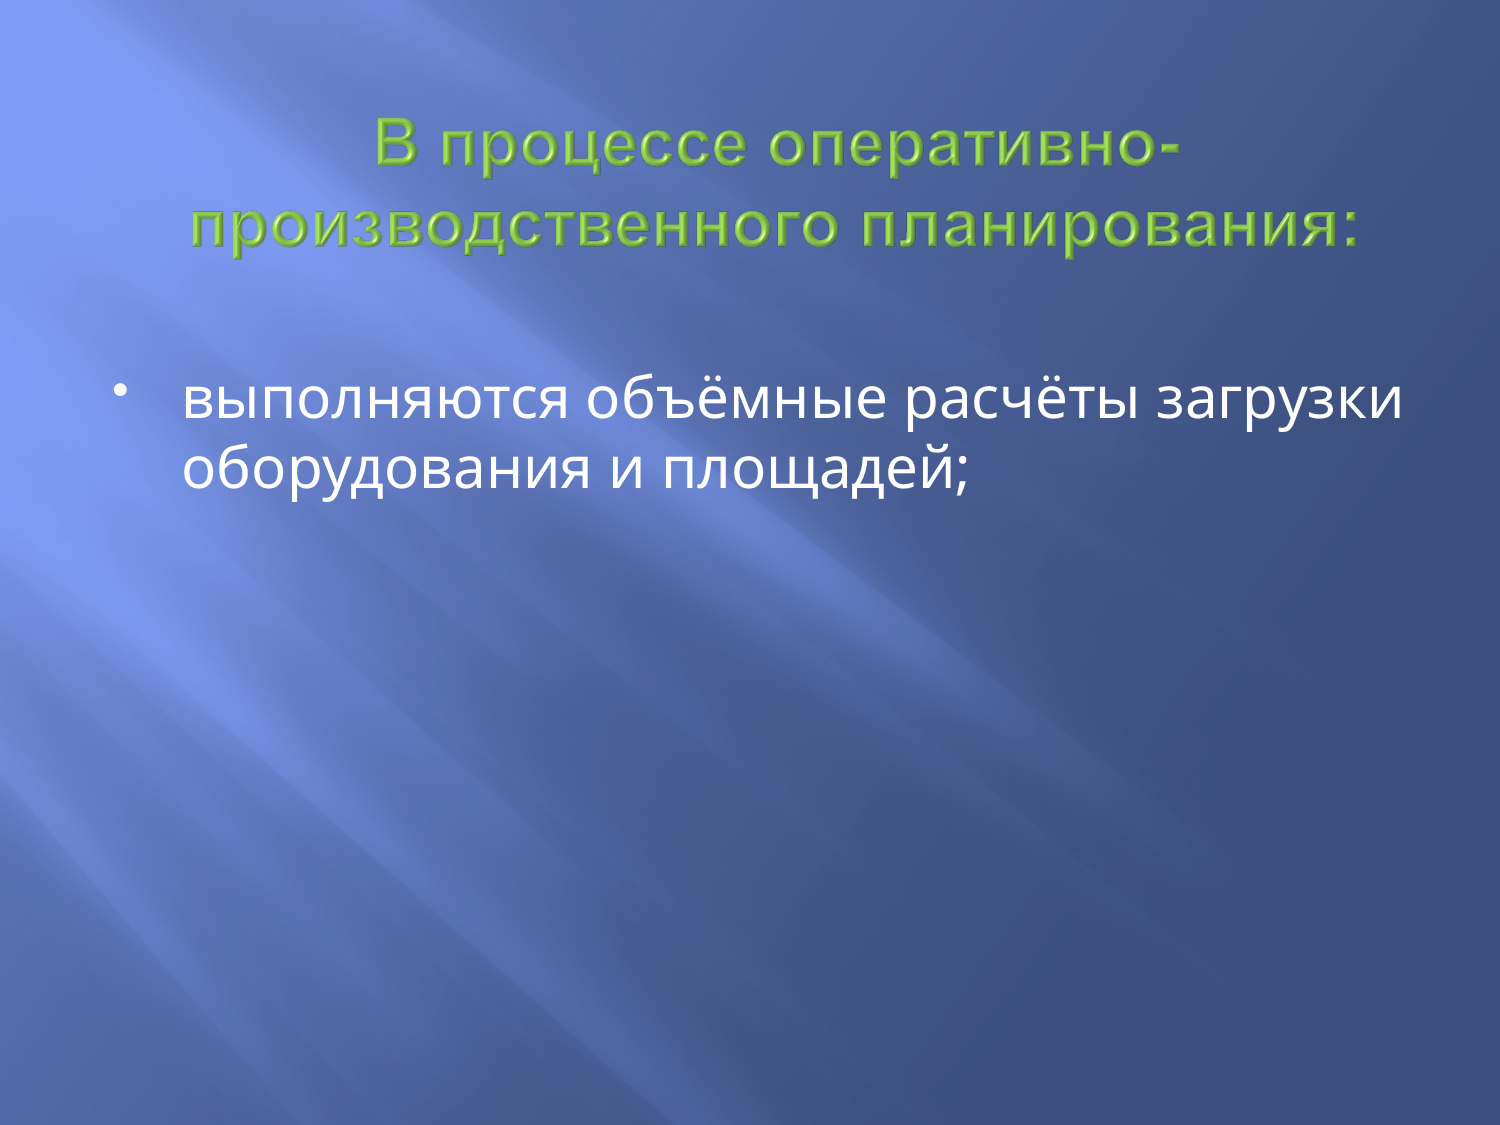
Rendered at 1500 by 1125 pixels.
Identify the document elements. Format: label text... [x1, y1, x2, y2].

picture [100, 77, 1453, 323]
list выполняются объёмные расчёты загрузки оборудования и площадей; [76, 352, 1428, 1125]
